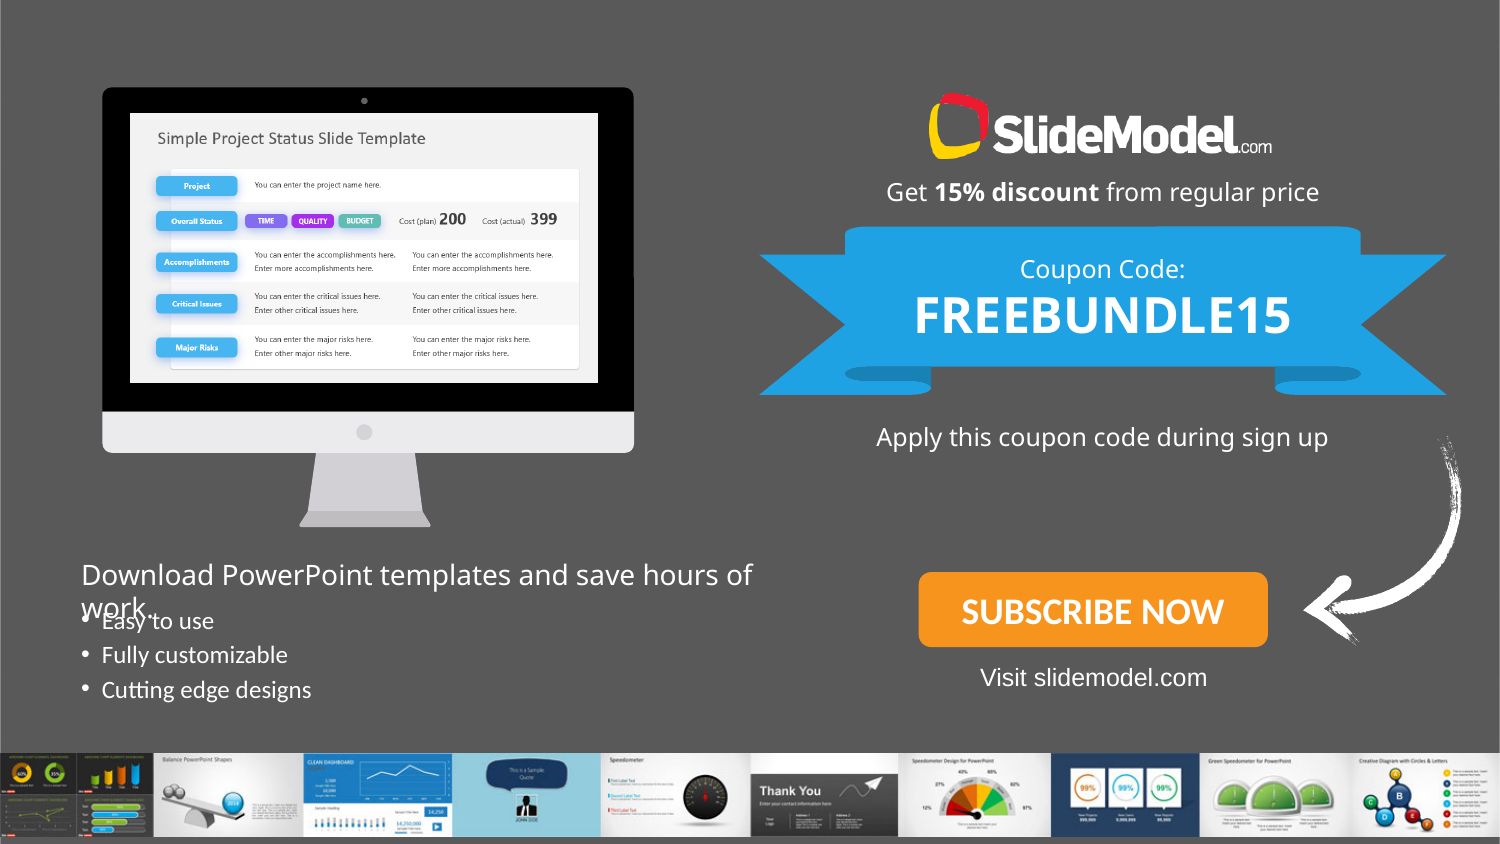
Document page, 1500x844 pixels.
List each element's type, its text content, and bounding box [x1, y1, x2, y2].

text_box [0, 0, 1500, 752]
text_box Get 15% discount from regular price [793, 168, 1413, 214]
picture [928, 93, 1273, 159]
text_box Easy to use Fully customizable Cutting edge designs [66, 632, 647, 711]
text_box [1302, 435, 1462, 646]
text_box Coupon Code: FREEBUNDLE15 [880, 246, 1326, 352]
picture [129, 113, 598, 383]
text_box Apply this coupon code during sign up [847, 413, 1359, 459]
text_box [102, 87, 635, 528]
text_box SUBSCRIBE NOW [916, 569, 1270, 650]
text_box [757, 224, 1449, 397]
text_box Visit slidemodel.com [935, 655, 1253, 697]
text_box Download PowerPoint templates and save hours of work. [66, 549, 794, 632]
picture [0, 752, 1500, 837]
